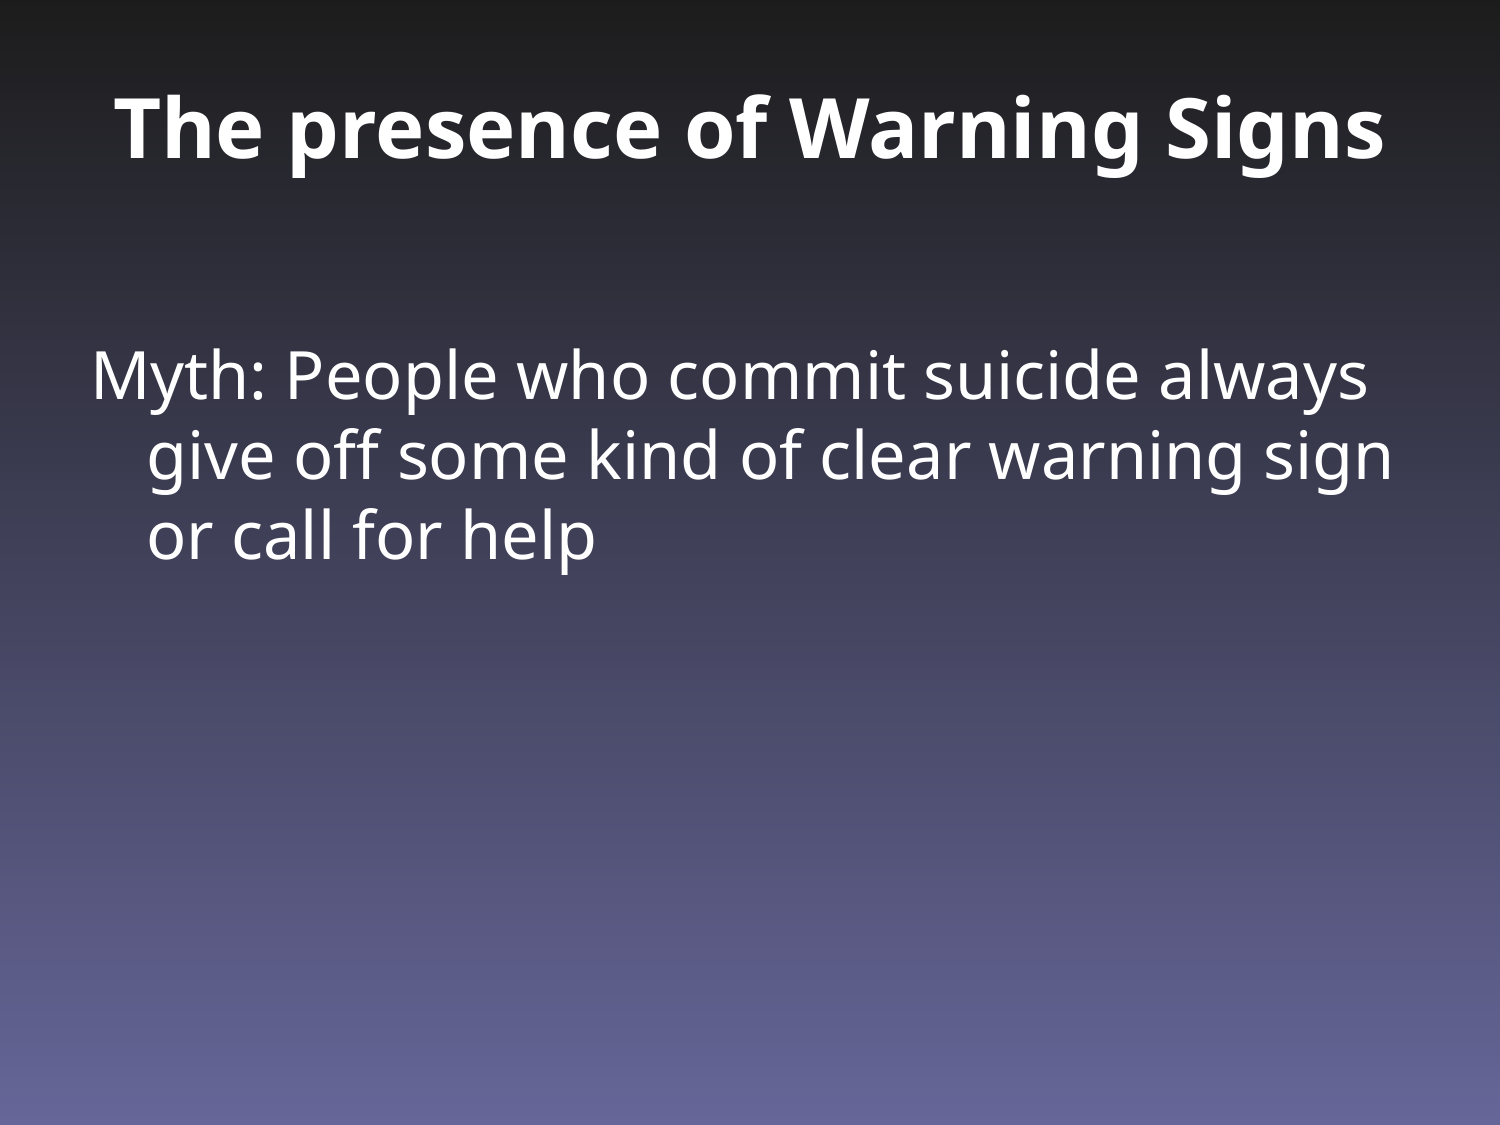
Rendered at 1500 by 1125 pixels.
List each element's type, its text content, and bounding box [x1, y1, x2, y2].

title The presence of Warning Signs [74, 62, 1426, 288]
list Myth: People who commit suicide always give off some kind of clear warning sign or call for help [74, 324, 1426, 1001]
